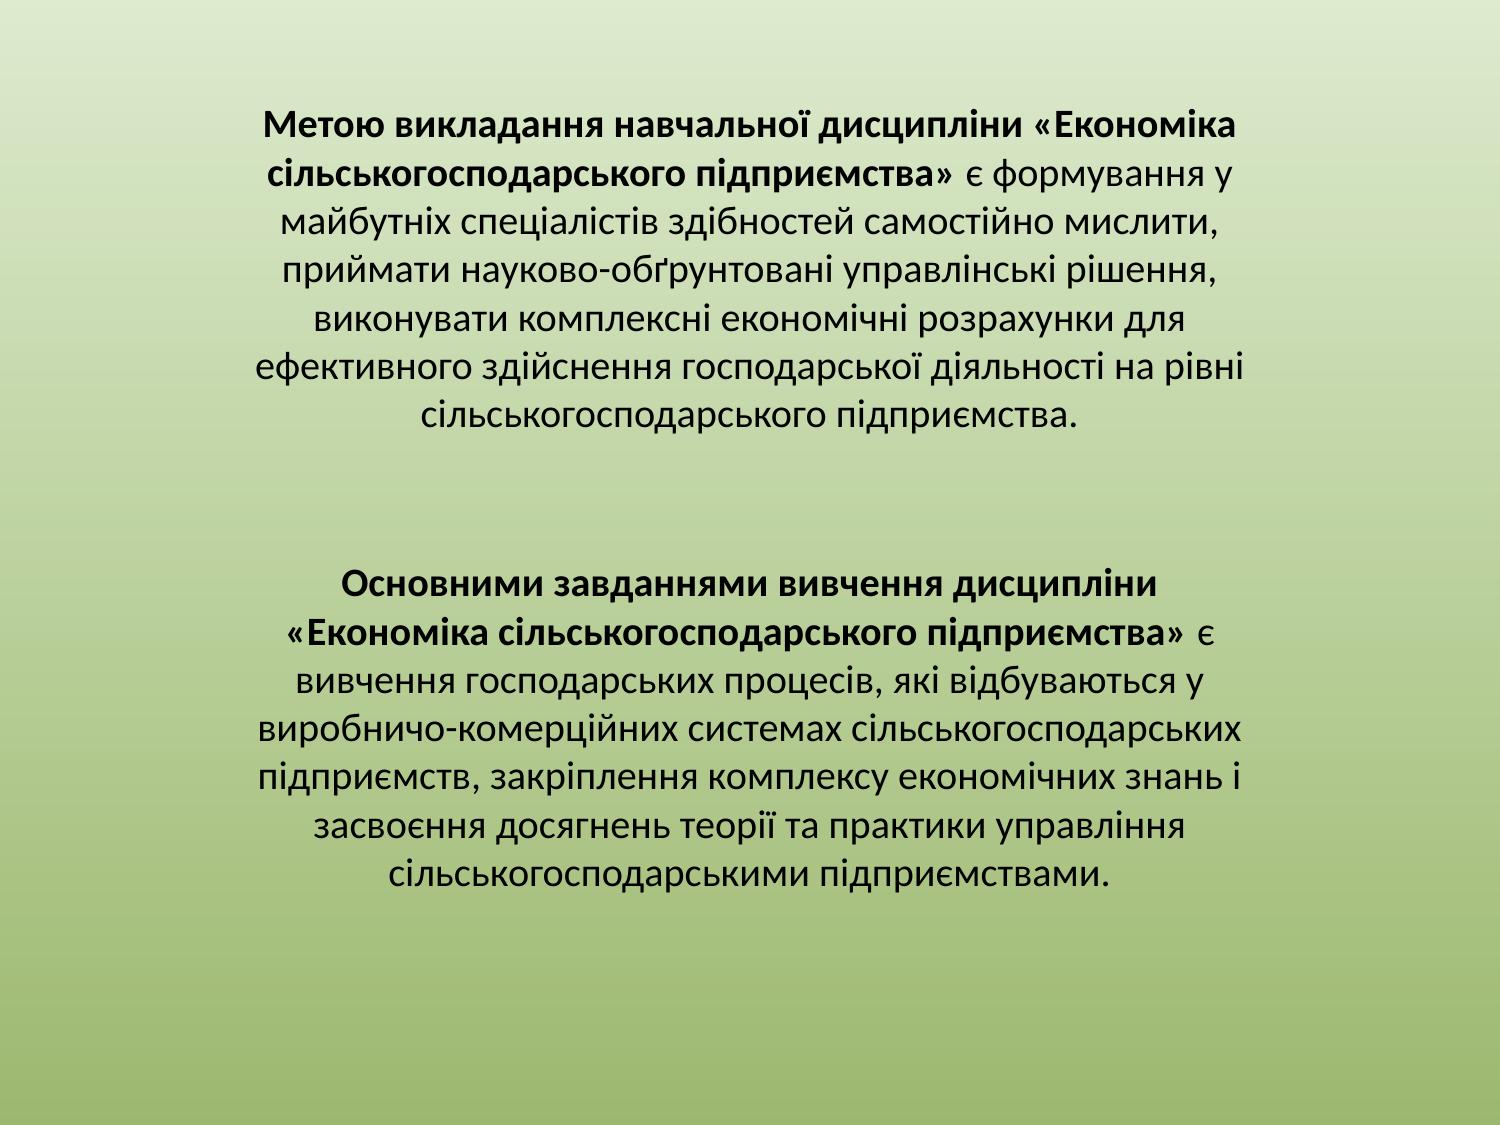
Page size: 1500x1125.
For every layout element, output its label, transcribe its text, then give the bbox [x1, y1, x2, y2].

subtitle Метою викладання навчальної дисципліни «Економіка сільськогосподарського підприємства» є формування у майбутніх спеціалістів здібностей самостійно мислити, приймати науково-обґрунтовані управлінські рішення, виконувати комплексні економічні розрахунки для ефективного здійснення господарської діяльності на рівні сільськогосподарського підприємства. Основними завданнями вивчення дисципліни «Економіка сільськогосподарського підприємства» є вивчення господарських процесів, які відбуваються у виробничо-комерційних системах сільськогосподарських підприємств, закріплення комплексу економічних знань і засвоєння досягнень теорії та практики управління сільськогосподарськими підприємствами. [225, 90, 1275, 925]
